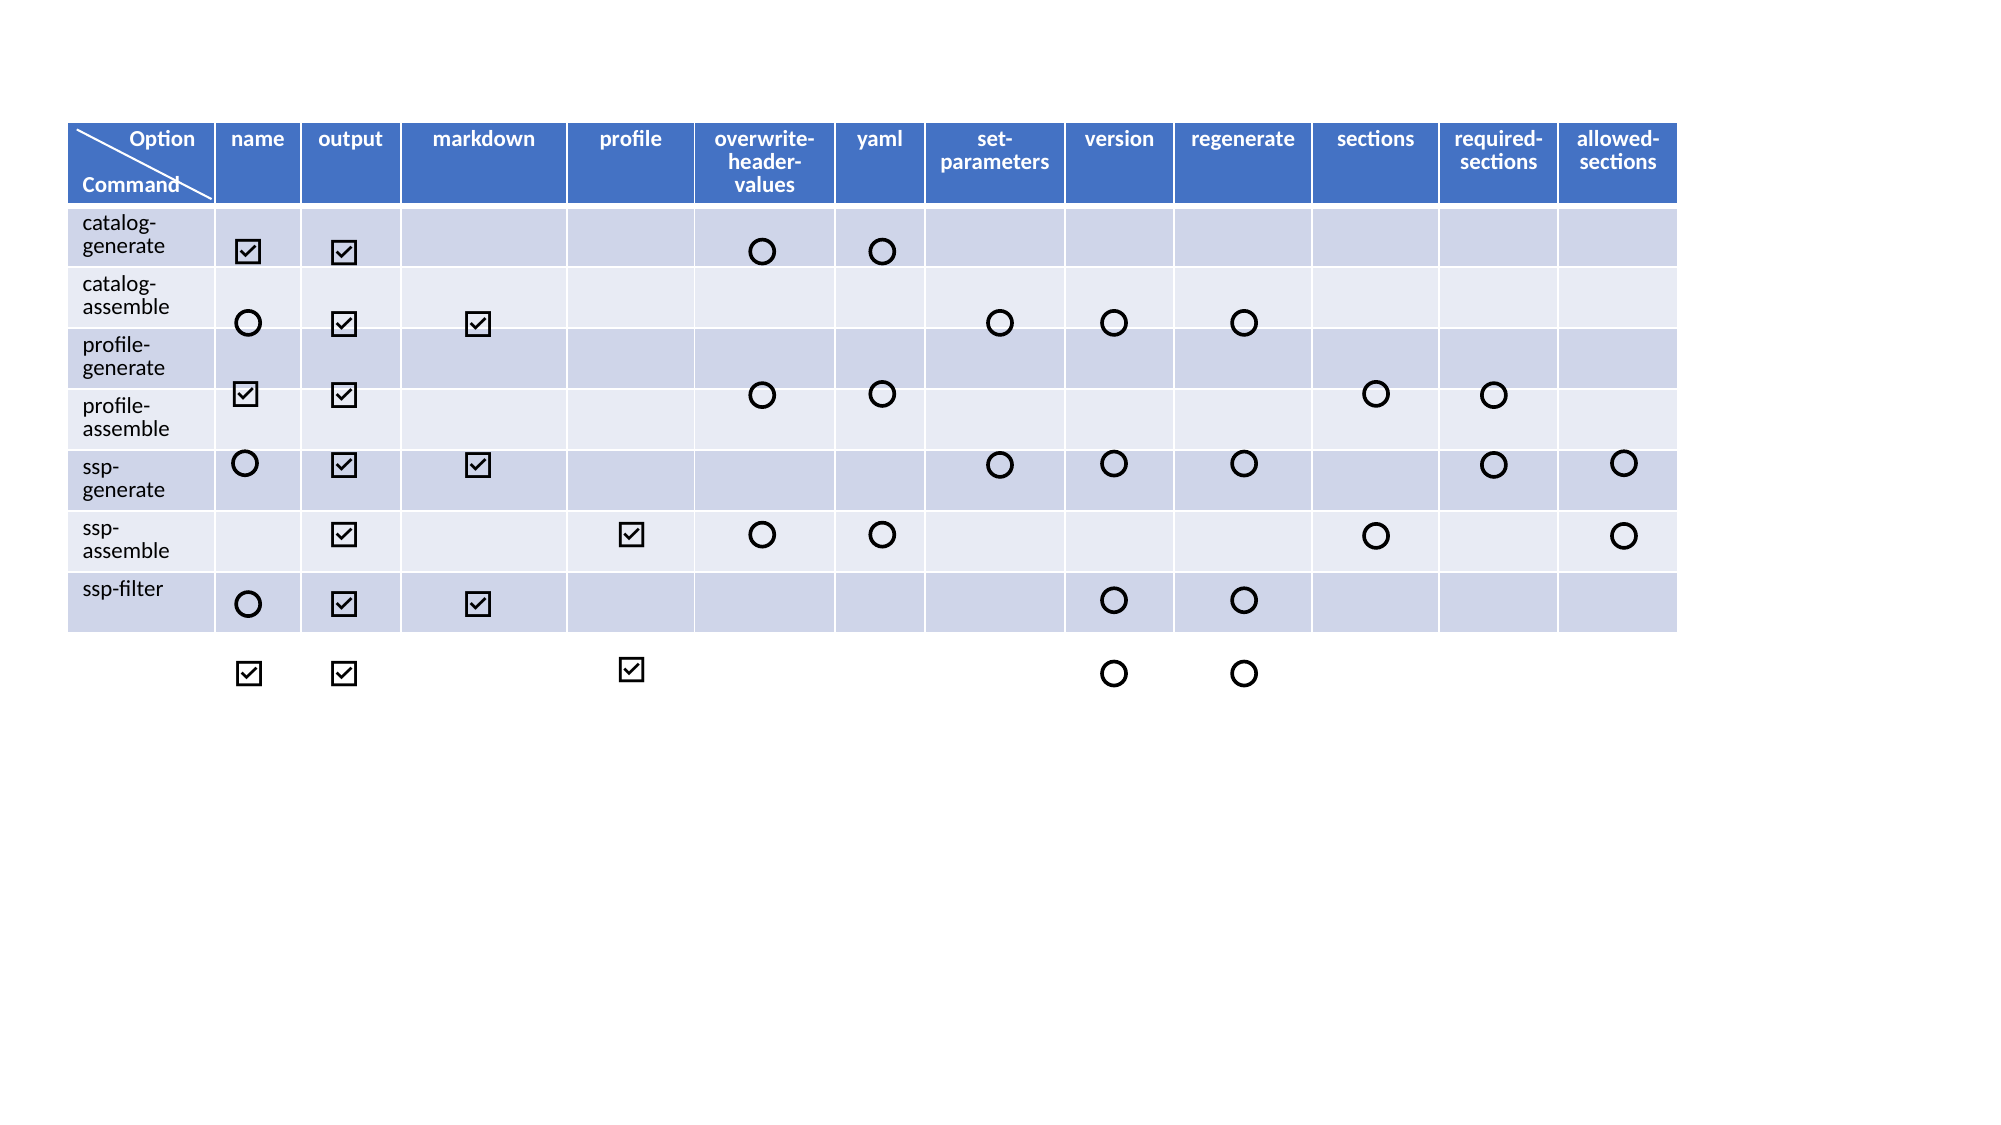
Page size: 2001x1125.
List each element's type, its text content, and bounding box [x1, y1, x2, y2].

table_cell [568, 573, 694, 632]
table_cell [836, 451, 924, 510]
text_box [1100, 450, 1128, 477]
table_cell [836, 329, 924, 388]
table_cell [1313, 209, 1438, 266]
table_cell [568, 512, 694, 571]
table_cell [402, 209, 566, 266]
table_cell [302, 390, 400, 449]
table_cell [926, 573, 1064, 632]
table_cell [568, 390, 694, 449]
table_cell [1175, 390, 1311, 449]
table_header version [1066, 123, 1173, 203]
text_box [1480, 382, 1507, 409]
text_box [749, 521, 776, 548]
table_cell [926, 451, 1064, 510]
table_header Option Command [68, 123, 214, 203]
table_cell [1440, 512, 1557, 571]
table_cell [216, 209, 300, 266]
text_box [986, 451, 1014, 478]
table_cell [1066, 329, 1173, 388]
text_box [749, 382, 776, 409]
table_cell catalog-assemble [68, 268, 214, 327]
table_cell [695, 209, 834, 266]
table_header name [216, 123, 300, 203]
table_cell [568, 268, 694, 327]
text_box [1610, 522, 1638, 549]
picture [608, 647, 654, 692]
table_cell [926, 268, 1064, 327]
table_cell [926, 329, 1064, 388]
table_cell [836, 573, 924, 632]
table_cell [1559, 512, 1677, 571]
table_cell [216, 451, 300, 510]
table_cell [1313, 268, 1438, 327]
picture [321, 650, 367, 696]
text_box [749, 238, 776, 265]
table_cell [402, 512, 566, 571]
text_box [869, 521, 896, 548]
table_cell [836, 512, 924, 571]
table_cell [1313, 329, 1438, 388]
table_cell [695, 390, 834, 449]
table_cell [1066, 268, 1173, 327]
table_cell [302, 329, 400, 388]
table_header sections [1313, 123, 1438, 203]
text_box [235, 591, 262, 618]
picture [321, 229, 367, 275]
table_cell [695, 268, 834, 327]
table_cell [1559, 573, 1677, 632]
text_box [1100, 660, 1128, 687]
table_cell [926, 512, 1064, 571]
table_cell [1440, 268, 1557, 327]
text_box [1231, 587, 1258, 614]
picture [321, 301, 367, 347]
table_cell catalog-generate [68, 209, 214, 266]
table_cell [568, 451, 694, 510]
table_cell [695, 329, 834, 388]
table_cell [836, 209, 924, 266]
table_cell [1313, 451, 1438, 510]
table_cell [1175, 512, 1311, 571]
table_cell [402, 268, 566, 327]
table_cell [1066, 390, 1173, 449]
table_cell [836, 268, 924, 327]
table_cell [695, 451, 834, 510]
table_cell [1440, 451, 1557, 510]
picture [455, 442, 501, 488]
table_cell [402, 329, 566, 388]
table_cell [1175, 329, 1311, 388]
text_box [1363, 380, 1390, 407]
table_cell [1313, 512, 1438, 571]
table_cell [695, 512, 834, 571]
table_cell [1440, 390, 1557, 449]
table_cell [216, 268, 300, 327]
text_box [235, 309, 262, 336]
table_cell [302, 451, 400, 510]
table_cell [1313, 573, 1438, 632]
text_box [1480, 451, 1507, 478]
table_cell [402, 451, 566, 510]
table_cell [926, 209, 1064, 266]
table_cell [1066, 512, 1173, 571]
picture [321, 442, 367, 488]
table_header set-parameters [926, 123, 1064, 203]
table_cell [695, 573, 834, 632]
text_box [1231, 309, 1258, 336]
table_cell [402, 390, 566, 449]
table_header required-sections [1440, 123, 1557, 203]
table_cell [836, 390, 924, 449]
picture [226, 650, 272, 696]
text_box [231, 450, 259, 477]
table_cell [302, 268, 400, 327]
table_cell [216, 390, 300, 449]
table_header output [302, 123, 400, 203]
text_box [76, 129, 212, 200]
table_cell [1559, 451, 1677, 510]
table_header markdown [402, 123, 566, 203]
text_box [1610, 450, 1638, 477]
text_box [1363, 522, 1390, 549]
table_cell ssp-assemble [68, 512, 214, 571]
table_cell [926, 390, 1064, 449]
table_cell [302, 512, 400, 571]
table_cell [1440, 329, 1557, 388]
table_cell profile-generate [68, 329, 214, 388]
table_cell [216, 512, 300, 571]
picture [321, 512, 367, 557]
picture [223, 371, 268, 417]
table_cell [1175, 573, 1311, 632]
table_cell ssp-filter [68, 573, 214, 632]
table_cell [1559, 390, 1677, 449]
table_cell [1559, 268, 1677, 327]
table_cell [216, 573, 300, 632]
table_cell [302, 573, 400, 632]
table_header yaml [836, 123, 924, 203]
picture [608, 512, 654, 557]
table_header overwrite- header- values [695, 123, 834, 203]
table_cell [1559, 329, 1677, 388]
picture [225, 229, 271, 274]
text_box [986, 309, 1014, 336]
table_cell [1175, 209, 1311, 266]
text_box [1100, 309, 1128, 336]
table_cell [1066, 209, 1173, 266]
table_cell [1066, 451, 1173, 510]
picture [455, 301, 501, 347]
table_cell [1175, 268, 1311, 327]
table_header profile [568, 123, 694, 203]
table_cell [568, 329, 694, 388]
table_cell [302, 209, 400, 266]
table_cell [568, 209, 694, 266]
table_header regenerate [1175, 123, 1311, 203]
picture [455, 581, 501, 627]
table_cell ssp-generate [68, 451, 214, 510]
picture [321, 372, 367, 418]
table_cell profile-assemble [68, 390, 214, 449]
text_box [1231, 450, 1258, 477]
table_cell [216, 329, 300, 388]
text_box [1100, 587, 1128, 614]
text_box [869, 238, 896, 265]
table_cell [1440, 209, 1557, 266]
table_cell [1440, 573, 1557, 632]
table_header allowed-sections [1559, 123, 1677, 203]
table_cell [1559, 209, 1677, 266]
text_box [1231, 660, 1258, 687]
text_box [869, 380, 896, 407]
table_cell [1313, 390, 1438, 449]
table_cell [1175, 451, 1311, 510]
table_cell [1066, 573, 1173, 632]
table_cell [402, 573, 566, 632]
picture [321, 581, 367, 627]
